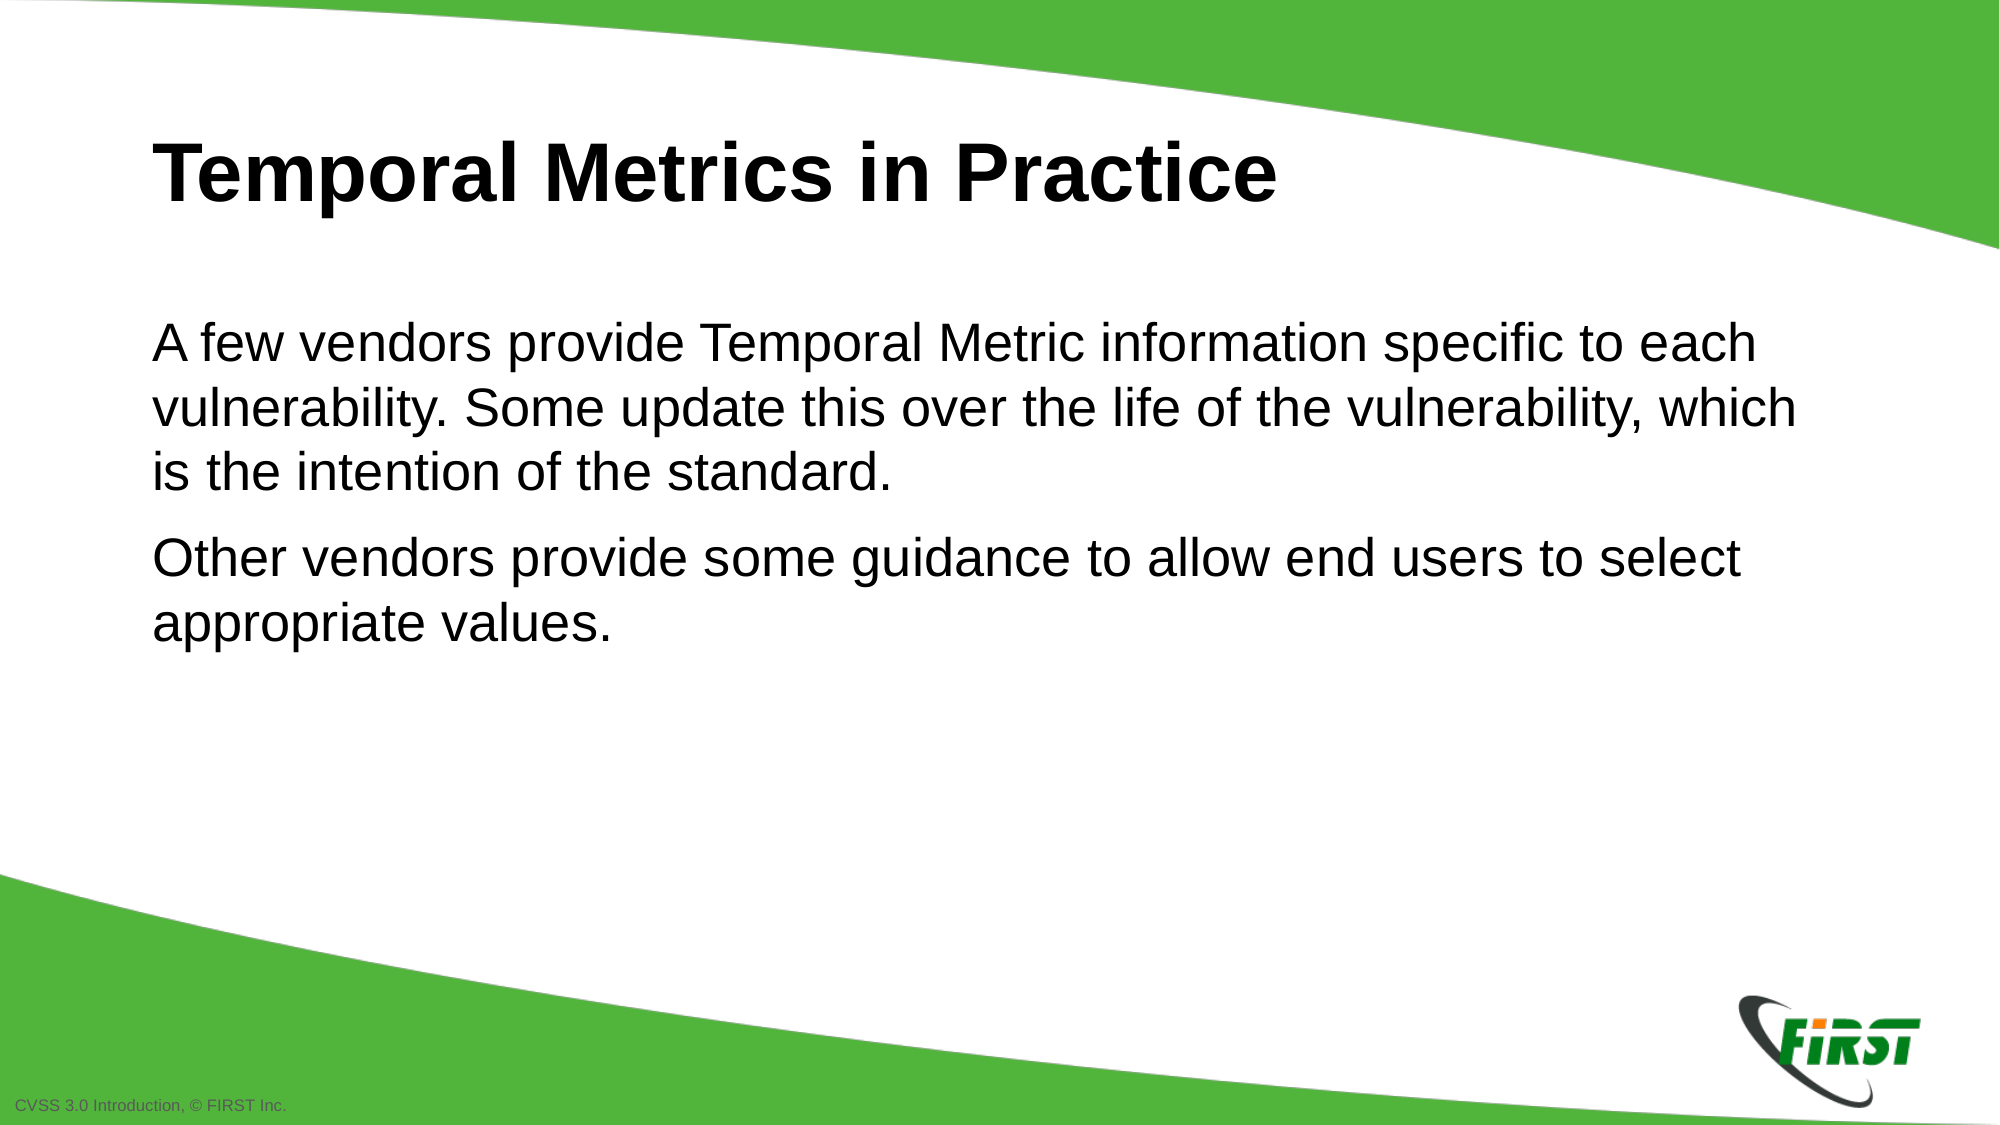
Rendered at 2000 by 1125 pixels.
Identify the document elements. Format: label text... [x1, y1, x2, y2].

picture [0, 0, 2000, 1125]
text_box A few vendors provide Temporal Metric information specific to each vulnerability. Some update this over the life of the vulnerability, which is the intention of the standard. Other vendors provide some guidance to allow end users to select appropriate values. [137, 299, 1863, 1014]
text_box Temporal Metrics in Practice [137, 59, 1862, 278]
